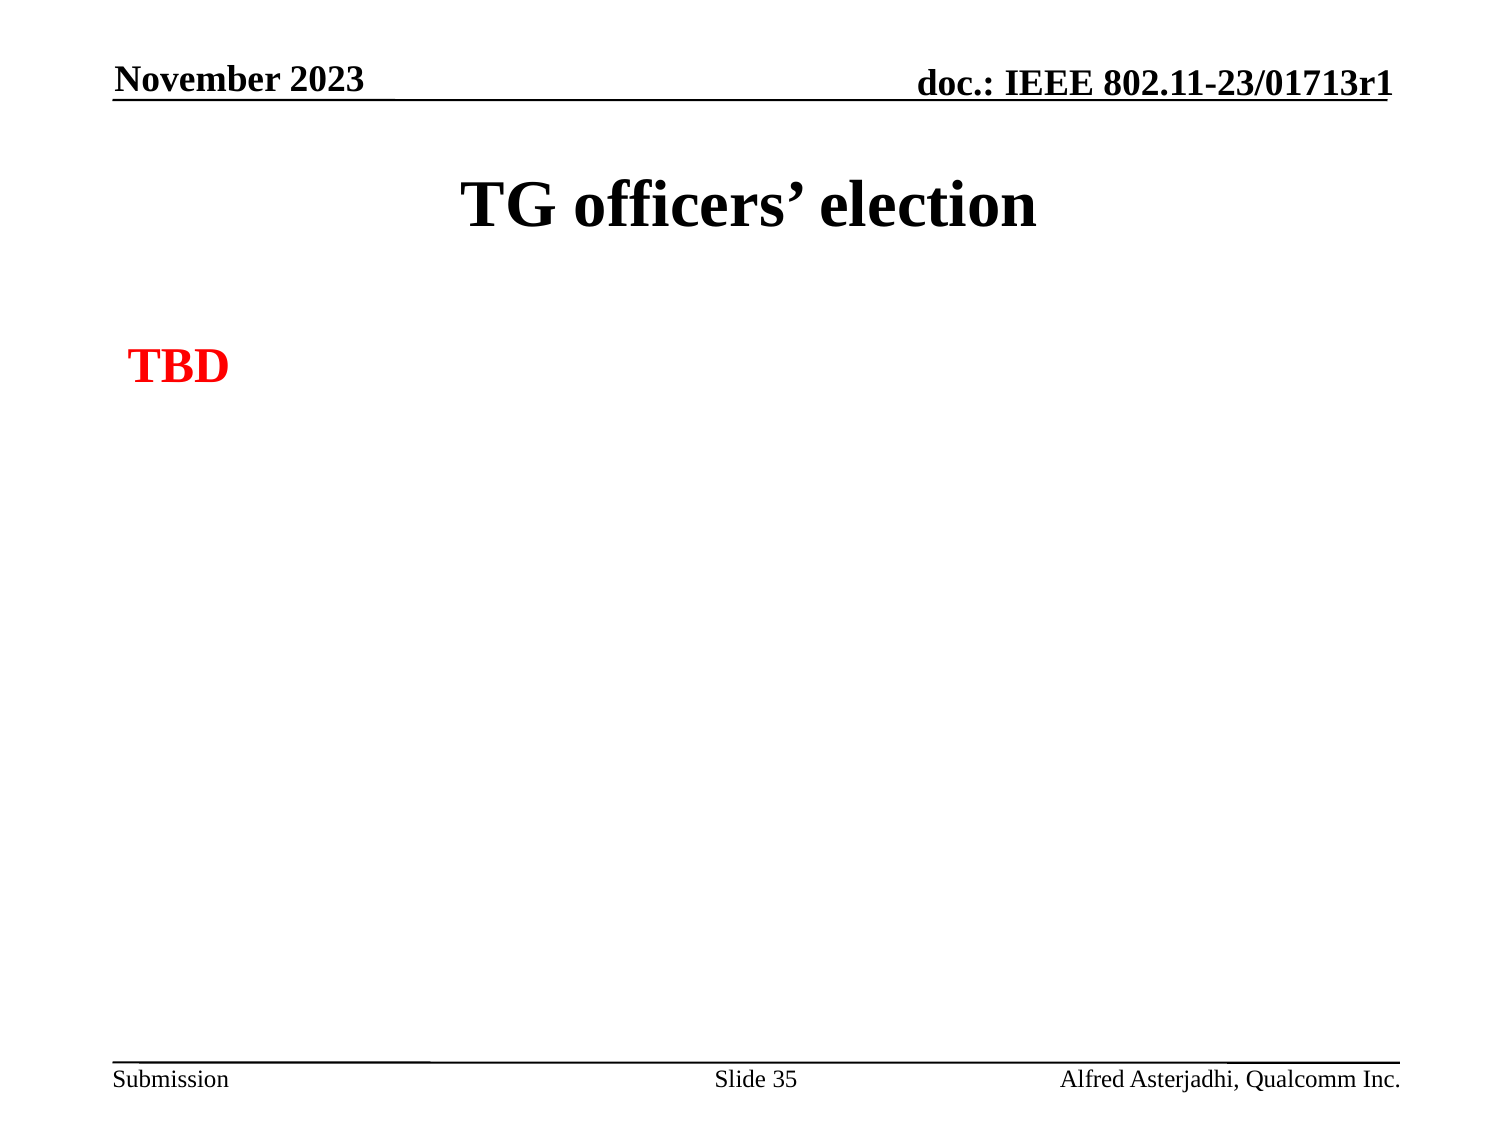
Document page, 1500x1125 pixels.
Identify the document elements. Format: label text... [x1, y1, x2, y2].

slide_number Slide 35 [712, 1061, 800, 1123]
footer Alfred Asterjadhi, Qualcomm Inc. [878, 1061, 1402, 1093]
title TG officers’ election [112, 112, 1388, 288]
list TBD [112, 324, 1388, 1000]
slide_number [114, 54, 423, 100]
